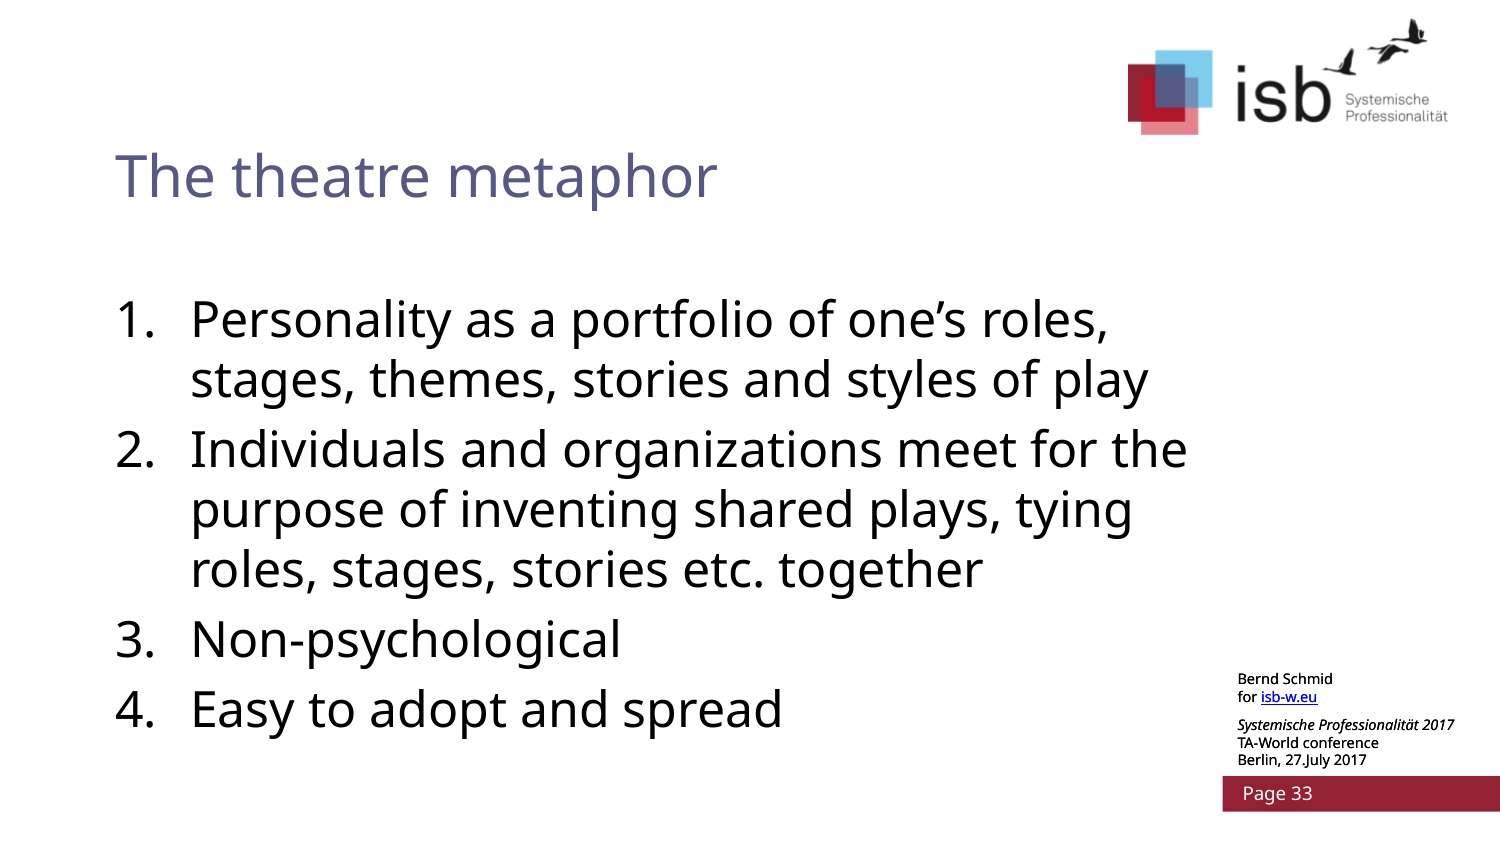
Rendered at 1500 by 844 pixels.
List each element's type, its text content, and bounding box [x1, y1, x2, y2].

picture [1128, 14, 1461, 139]
title The theatre metaphor [100, 67, 1317, 281]
text_box Bernd Schmid for isb-w.eu Systemische Professionalität 2017 TA-World conference Berlin, 27.July 2017 [1222, 543, 1500, 776]
list Personality as a portfolio of one’s roles, stages, themes, stories and styles of play Individuals and organizations meet for the purpose of inventing shared plays, tying roles, stages, stories etc. together Non-psychological Easy to adopt and spread [100, 280, 1223, 812]
slide_number Page 33 [1222, 776, 1500, 812]
